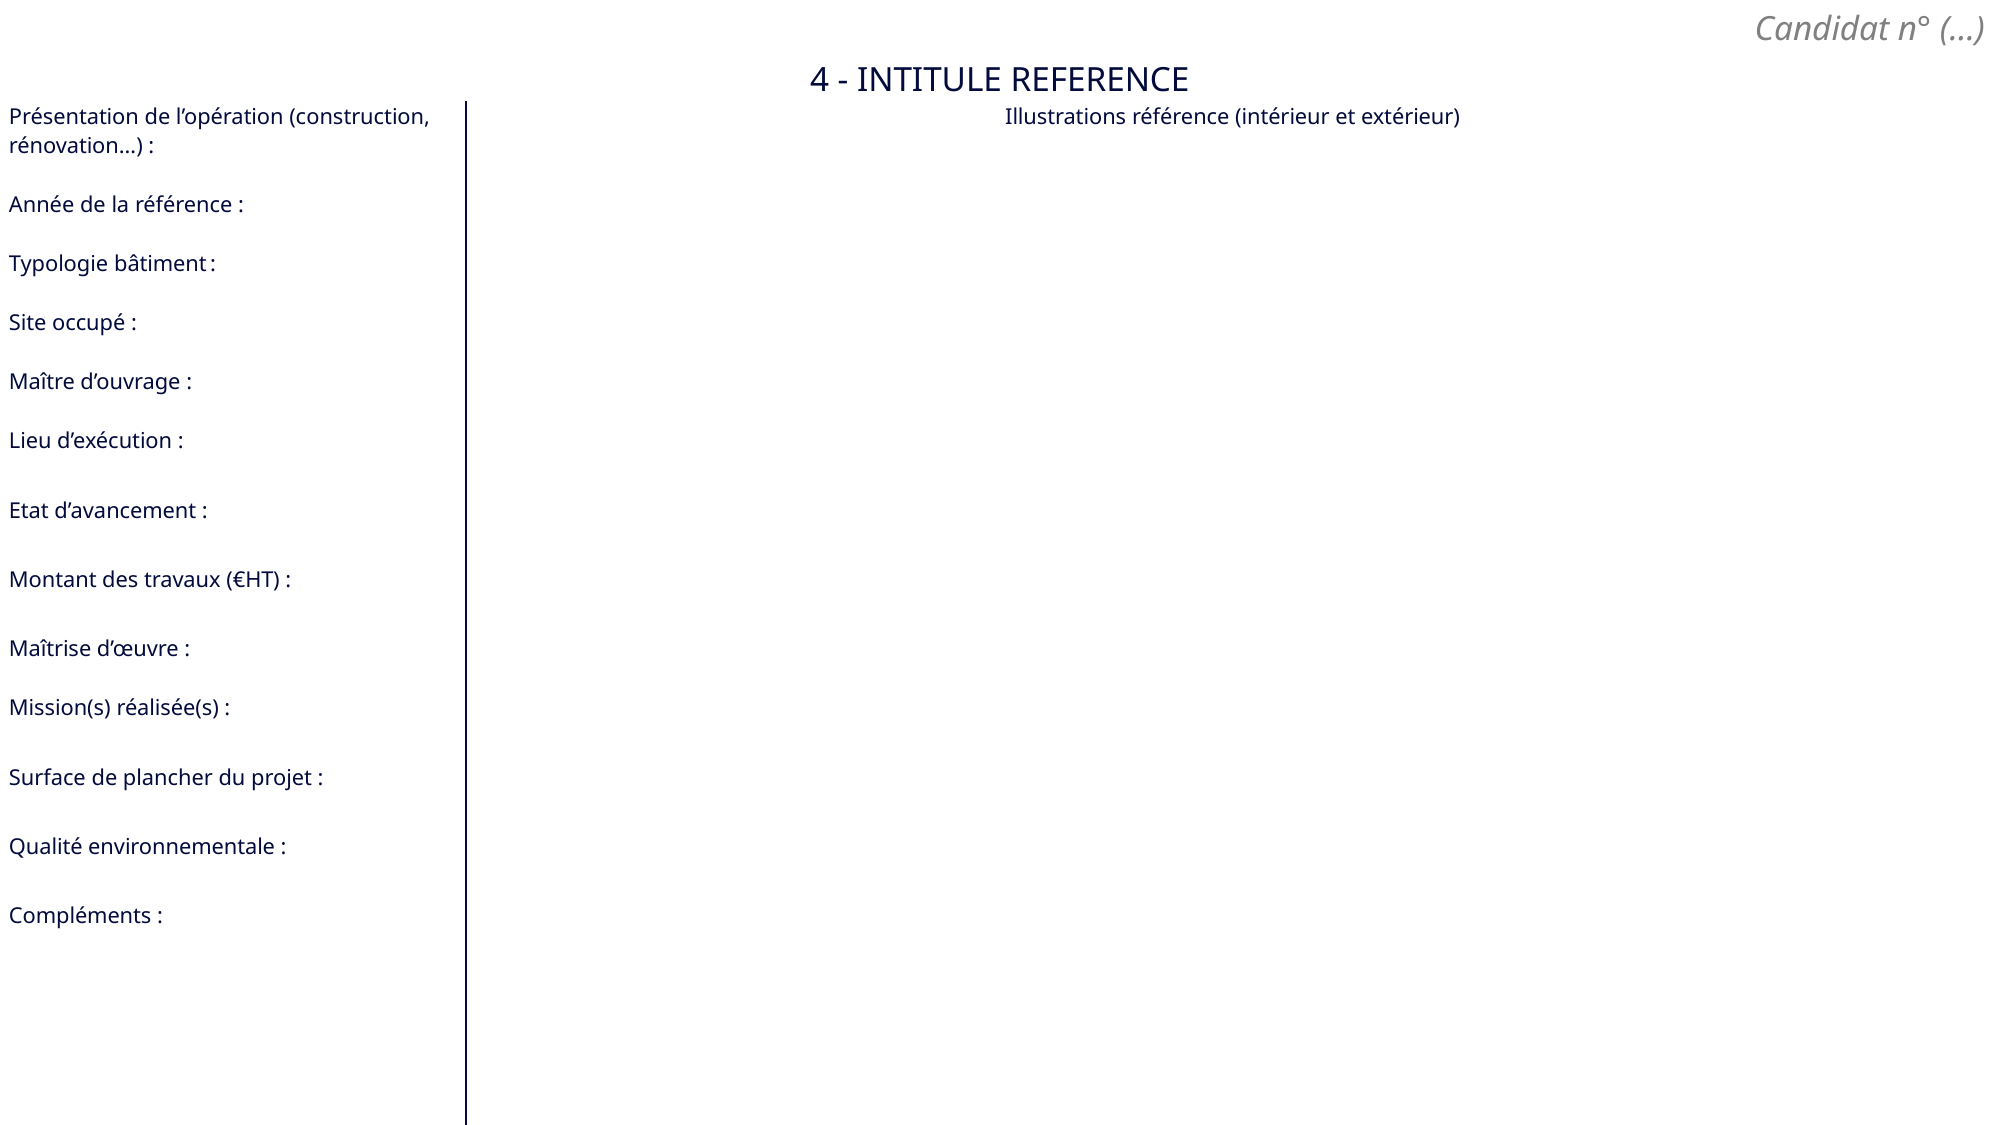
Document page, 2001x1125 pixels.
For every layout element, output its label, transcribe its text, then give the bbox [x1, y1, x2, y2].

text_box Candidat n° (…) [1642, 0, 2000, 55]
table_cell Illustrations référence (intérieur et extérieur) [467, 101, 2000, 1125]
table_header 4 - INTITULE REFERENCE [0, 56, 2000, 101]
table_cell Présentation de l’opération (construction, rénovation…) : Année de la référence : Typologie bâtiment : Site occupé : Maître d’ouvrage : Lieu d’exécution : Etat d’avancement : Montant des travaux (€HT) : Maîtrise d’œuvre : Mission(s) réalisée(s) : Surface de plancher du projet : Qualité environnementale : Compléments : [0, 101, 465, 1125]
